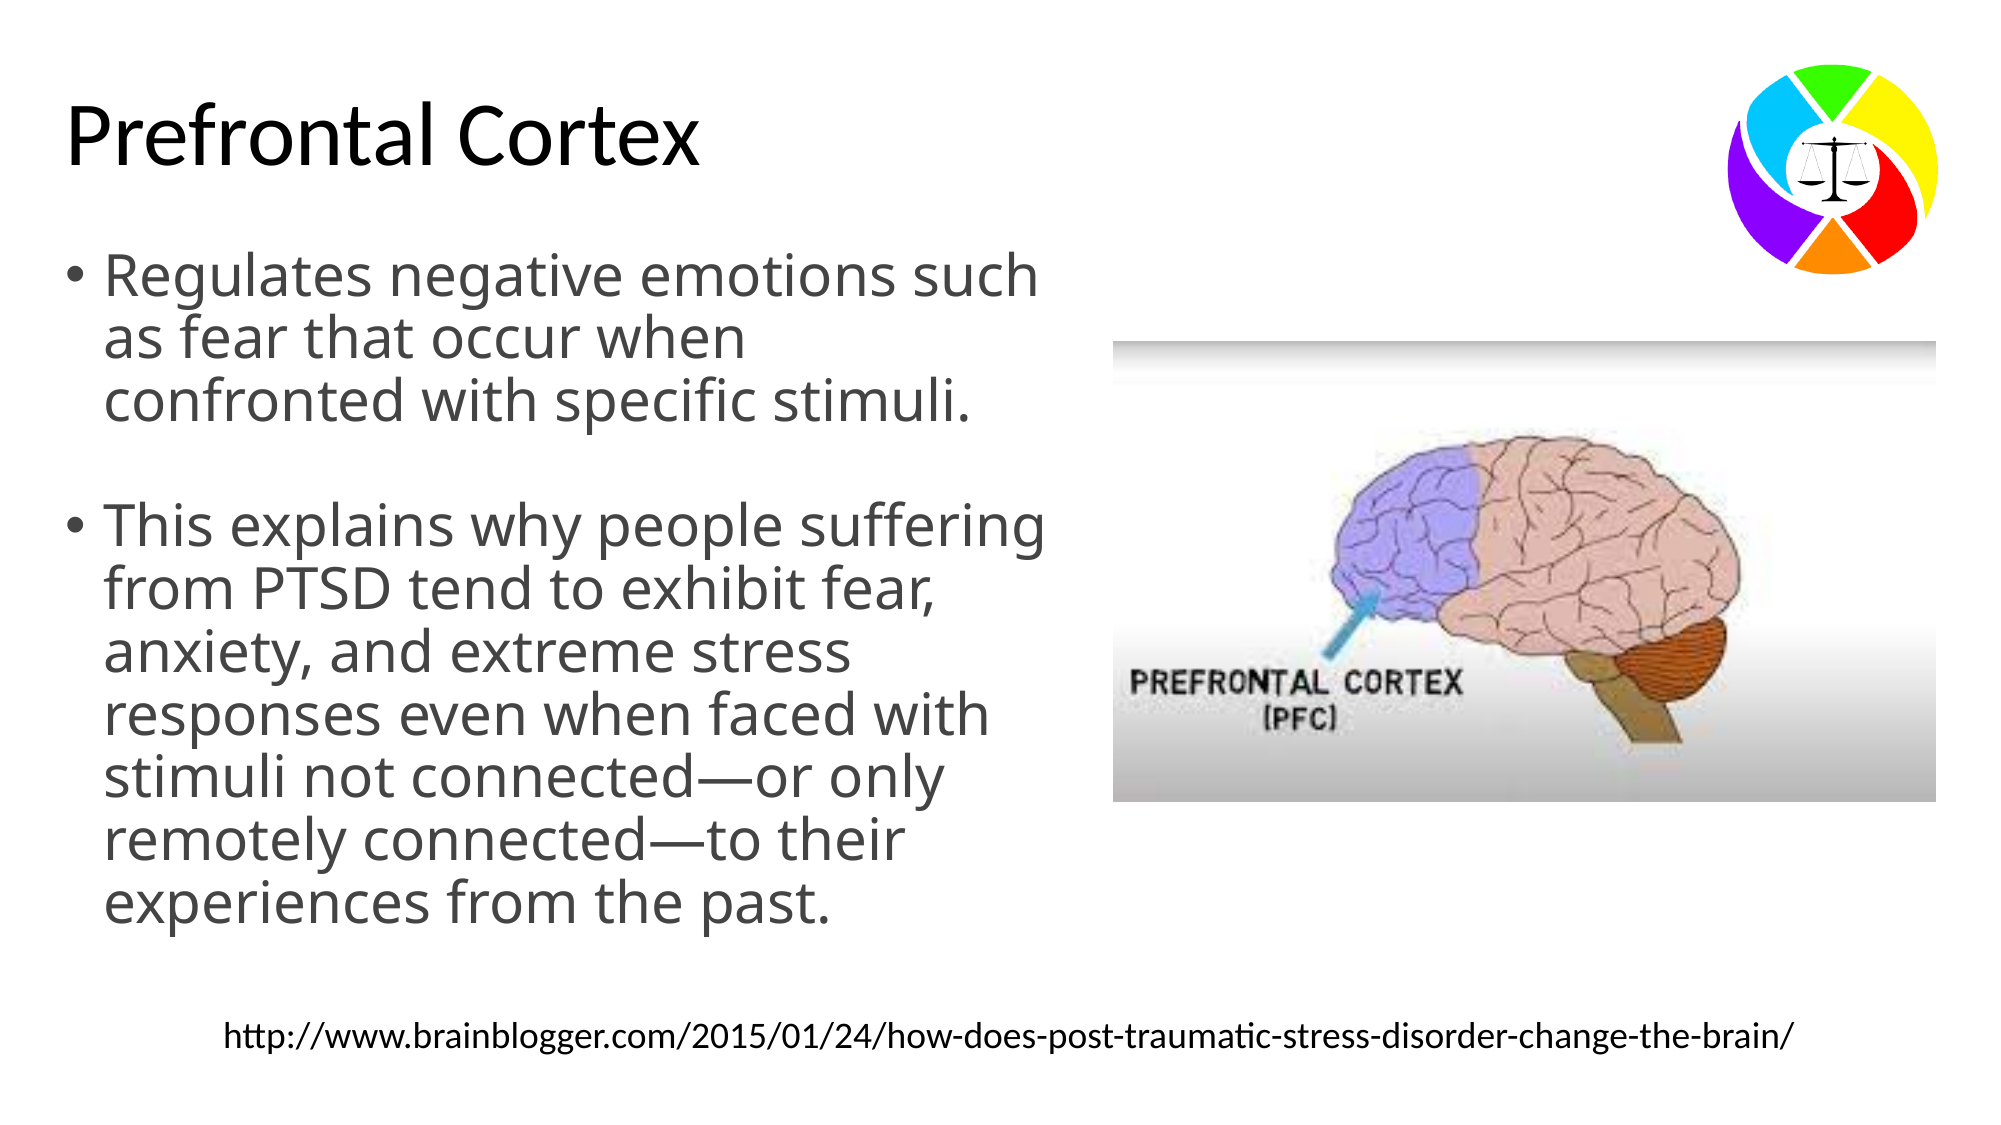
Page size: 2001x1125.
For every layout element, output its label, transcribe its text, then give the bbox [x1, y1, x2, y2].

picture [1113, 341, 1936, 802]
title Prefrontal Cortex [50, 59, 1589, 212]
list Regulates negative emotions such as fear that occur when confronted with specific stimuli. This explains why people suffering from PTSD tend to exhibit fear, anxiety, and extreme stress responses even when faced with stimuli not connected—or only remotely connected—to their experiences from the past. [50, 238, 1069, 967]
text_box http://www.brainblogger.com/2015/01/24/how-does-post-traumatic-stress-disorder-change-the-brain/ [208, 1003, 1968, 1064]
picture [1694, 29, 1973, 308]
